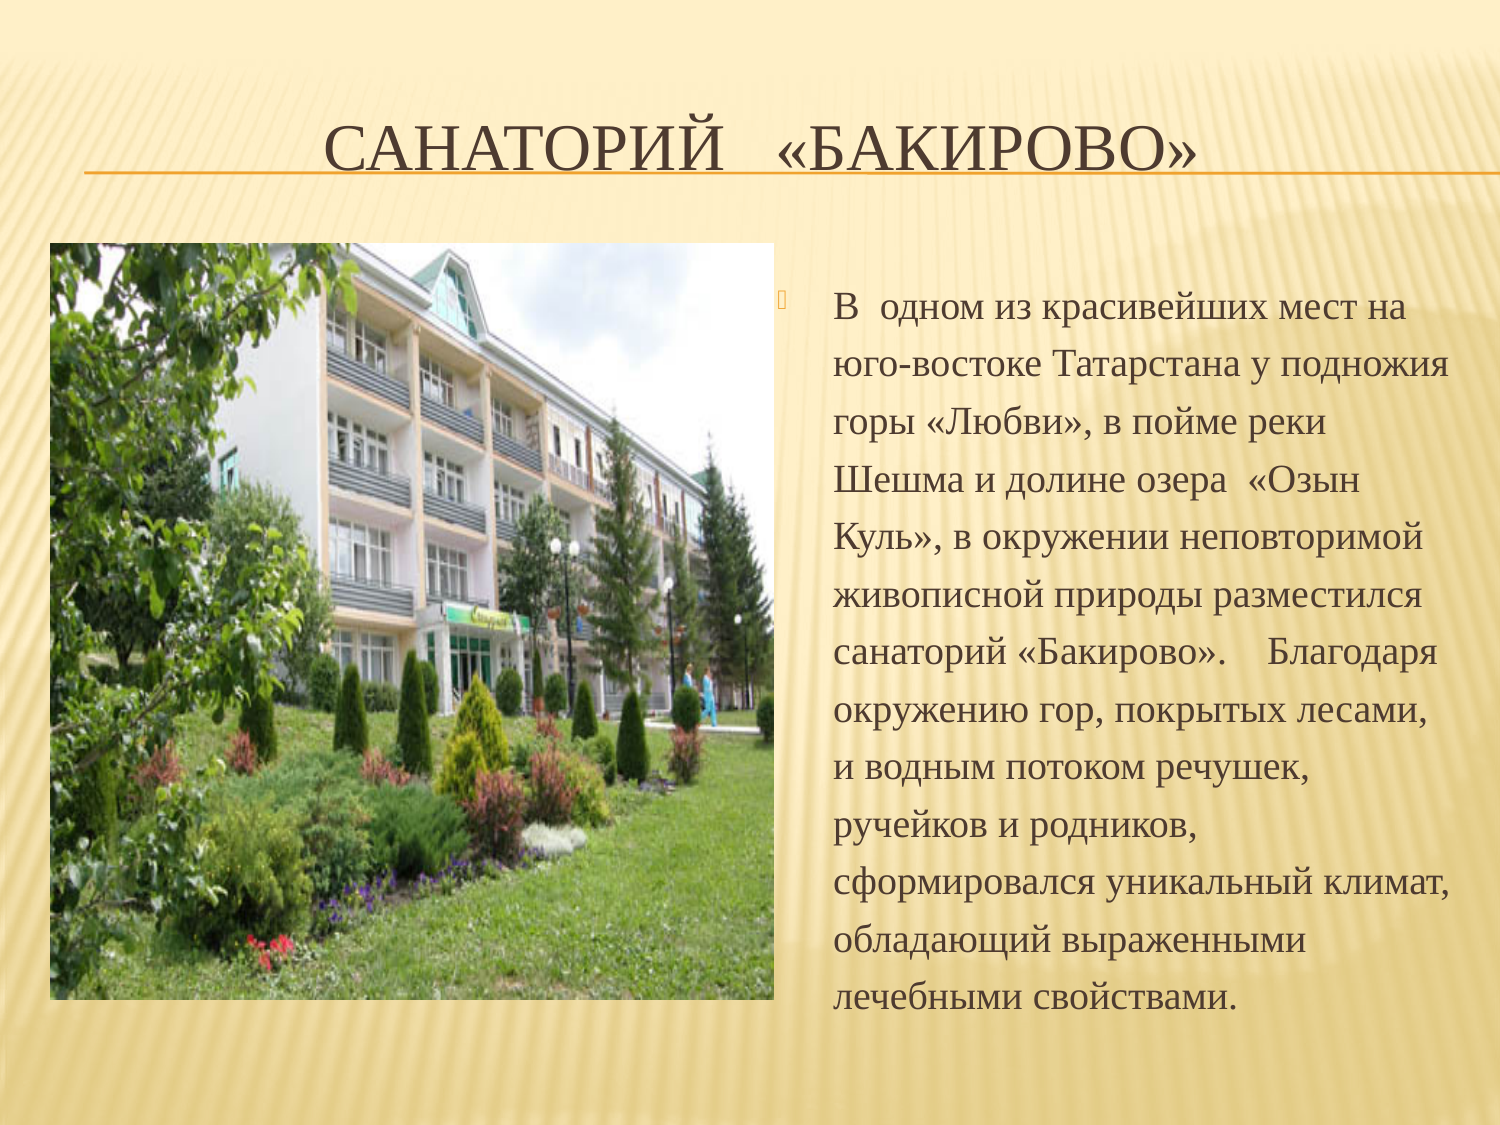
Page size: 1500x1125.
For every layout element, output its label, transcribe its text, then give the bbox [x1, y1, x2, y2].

title Санаторий «Бакирово» [49, 75, 1475, 213]
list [49, 243, 774, 1000]
list В одном из красивейших мест на юго-востоке Татарстана у подножия горы «Любви», в пойме реки Шешма и долине озера «Озын Куль», в окружении неповторимой живописной природы разместился санаторий «Бакирово». Благодаря окружению гор, покрытых лесами, и водным потоком речушек, ручейков и родников, сформировался уникальный климат, обладающий выраженными лечебными свойствами. [762, 262, 1475, 1038]
